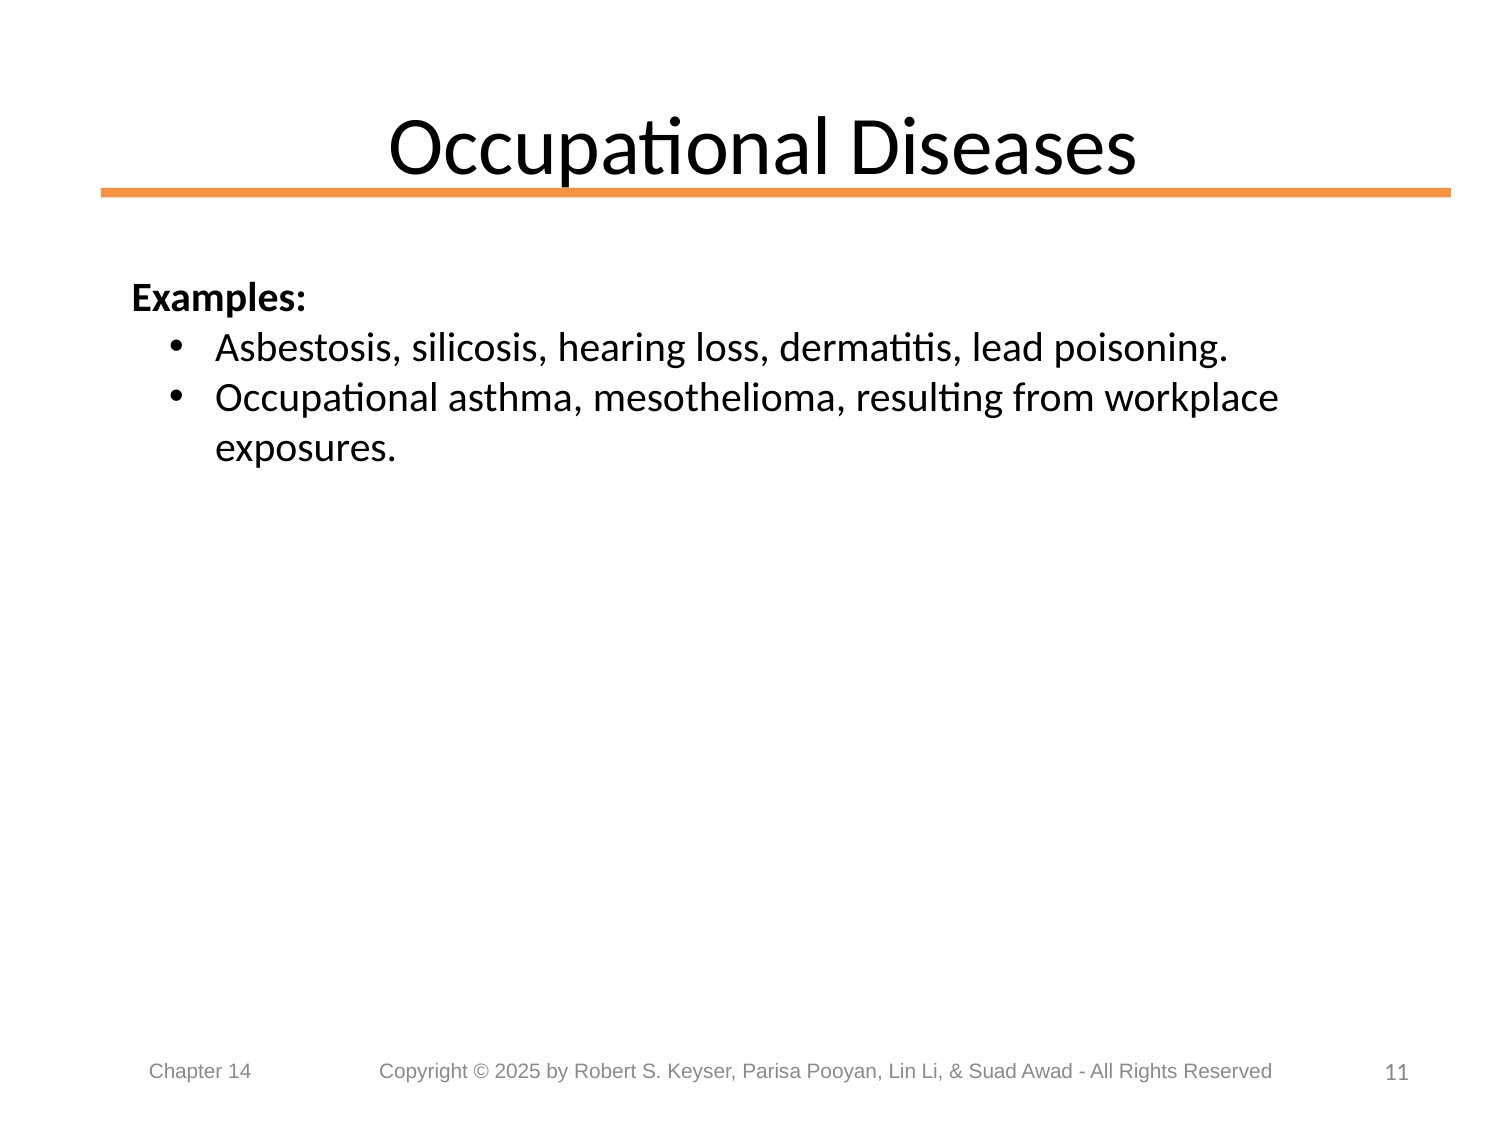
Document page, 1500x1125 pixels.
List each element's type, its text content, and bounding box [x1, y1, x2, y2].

text_box Chapter 14 Copyright © 2025 by Robert S. Keyser, Parisa Pooyan, Lin Li, & Suad Awad - All Rights Reserved [87, 1057, 1334, 1083]
title Occupational Diseases [87, 89, 1438, 280]
text_box 11 [1377, 1054, 1419, 1086]
text_box Examples: Asbestosis, silicosis, hearing loss, dermatitis, lead poisoning. Occupational asthma, mesothelioma, resulting from workplace exposures. [96, 262, 1451, 478]
